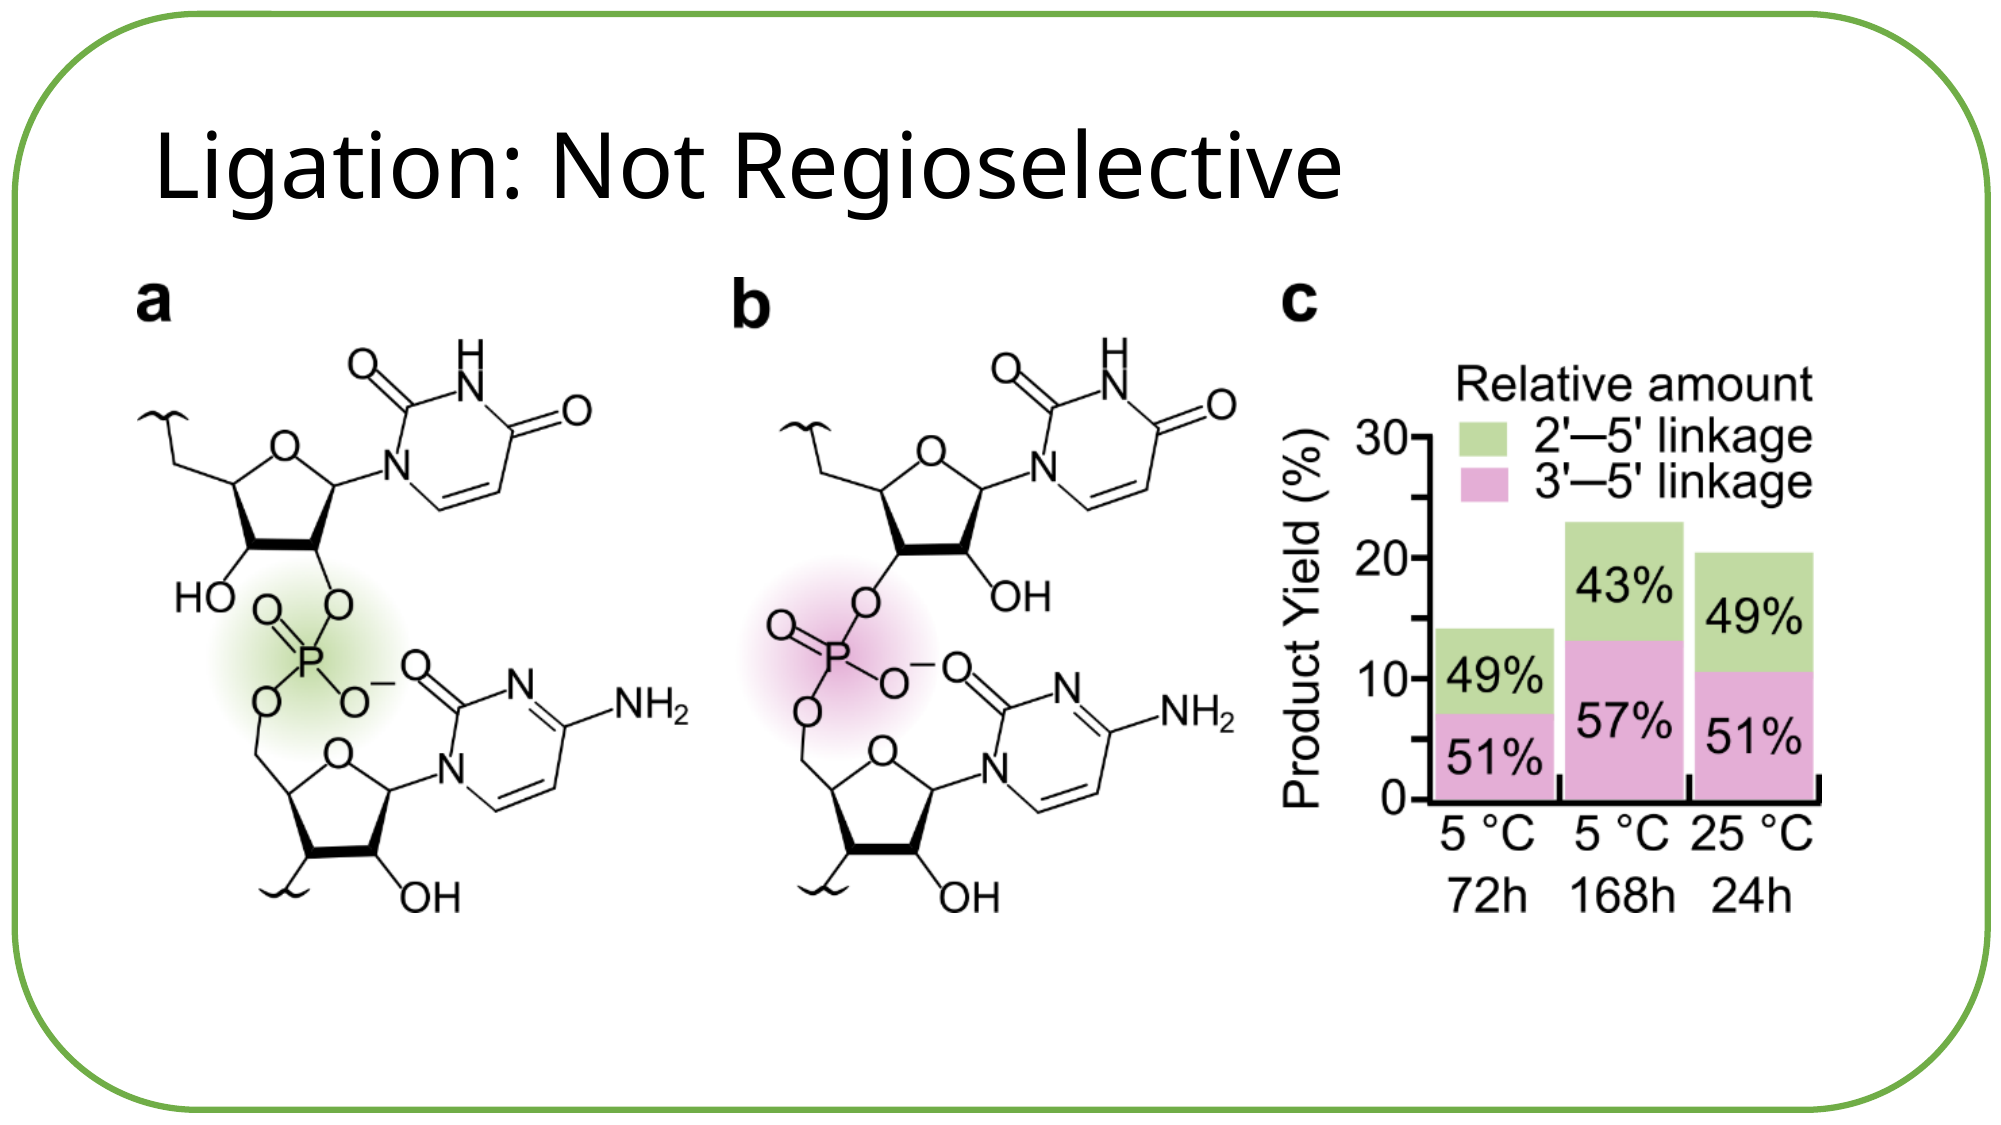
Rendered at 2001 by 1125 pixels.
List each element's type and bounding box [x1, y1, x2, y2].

list [137, 277, 1822, 913]
text_box [13, 12, 1989, 1111]
